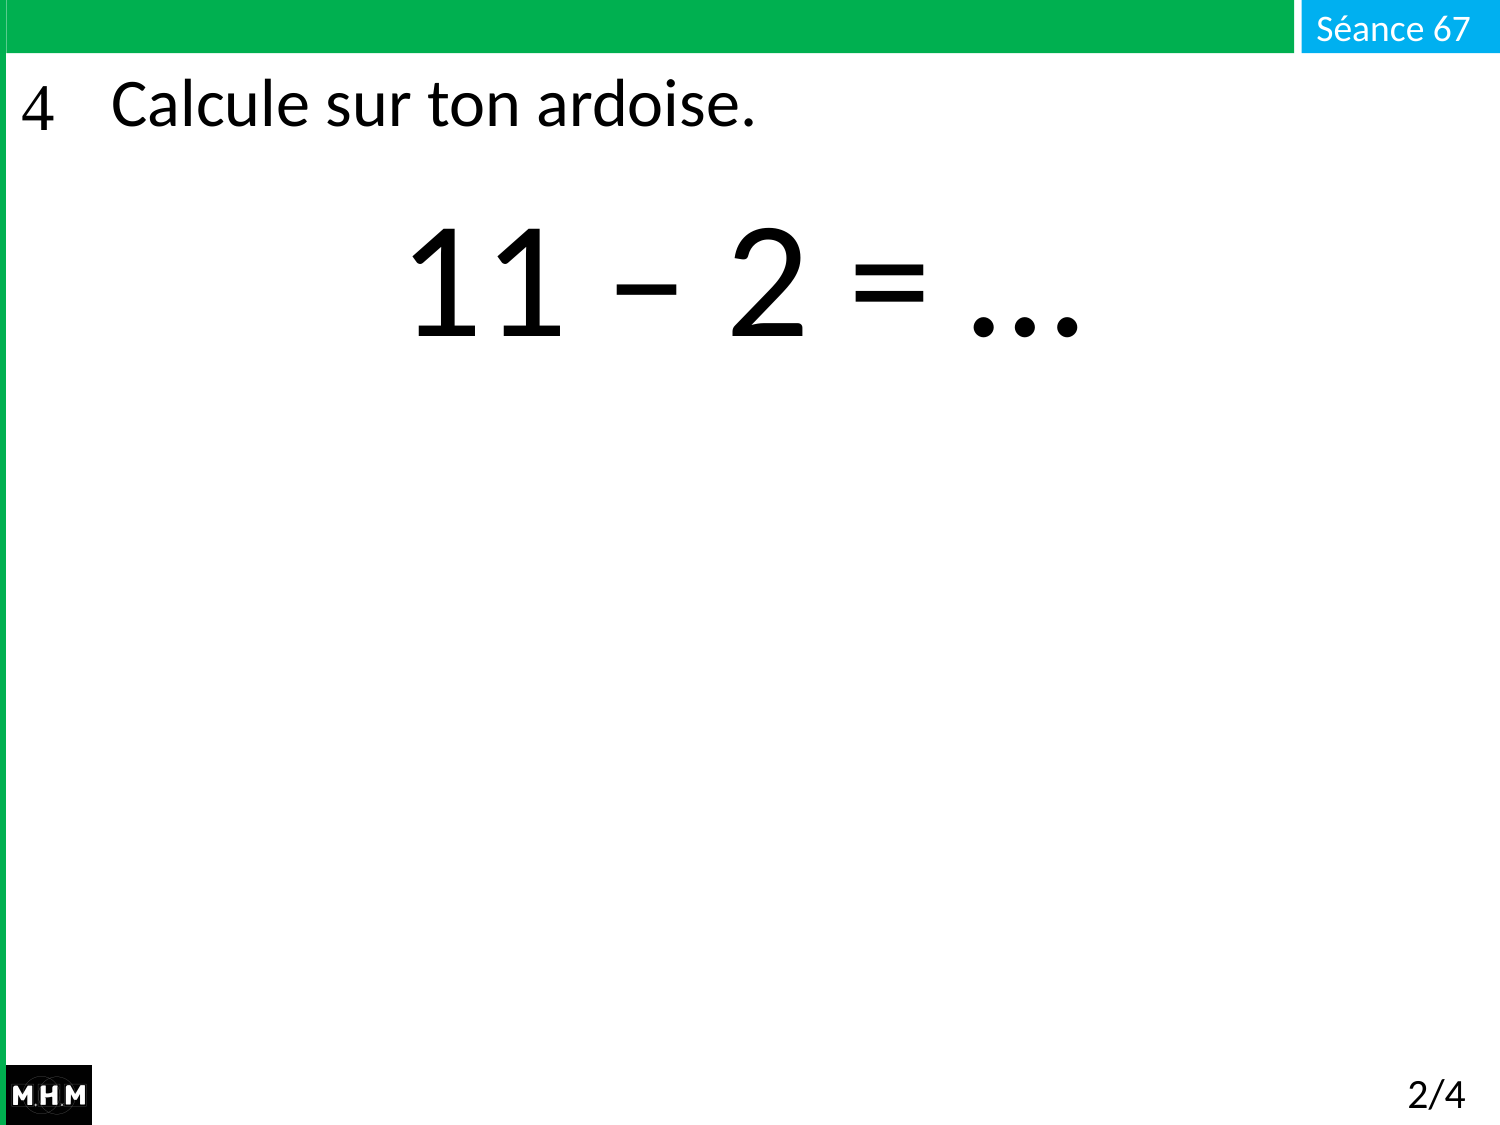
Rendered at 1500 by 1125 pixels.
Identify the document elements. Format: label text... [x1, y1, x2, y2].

picture [6, 1065, 92, 1125]
list 2/4 [1373, 1064, 1500, 1125]
title Calcule sur ton ardoise. [96, 60, 1391, 150]
text_box 11 – 2 = … [384, 162, 1142, 377]
